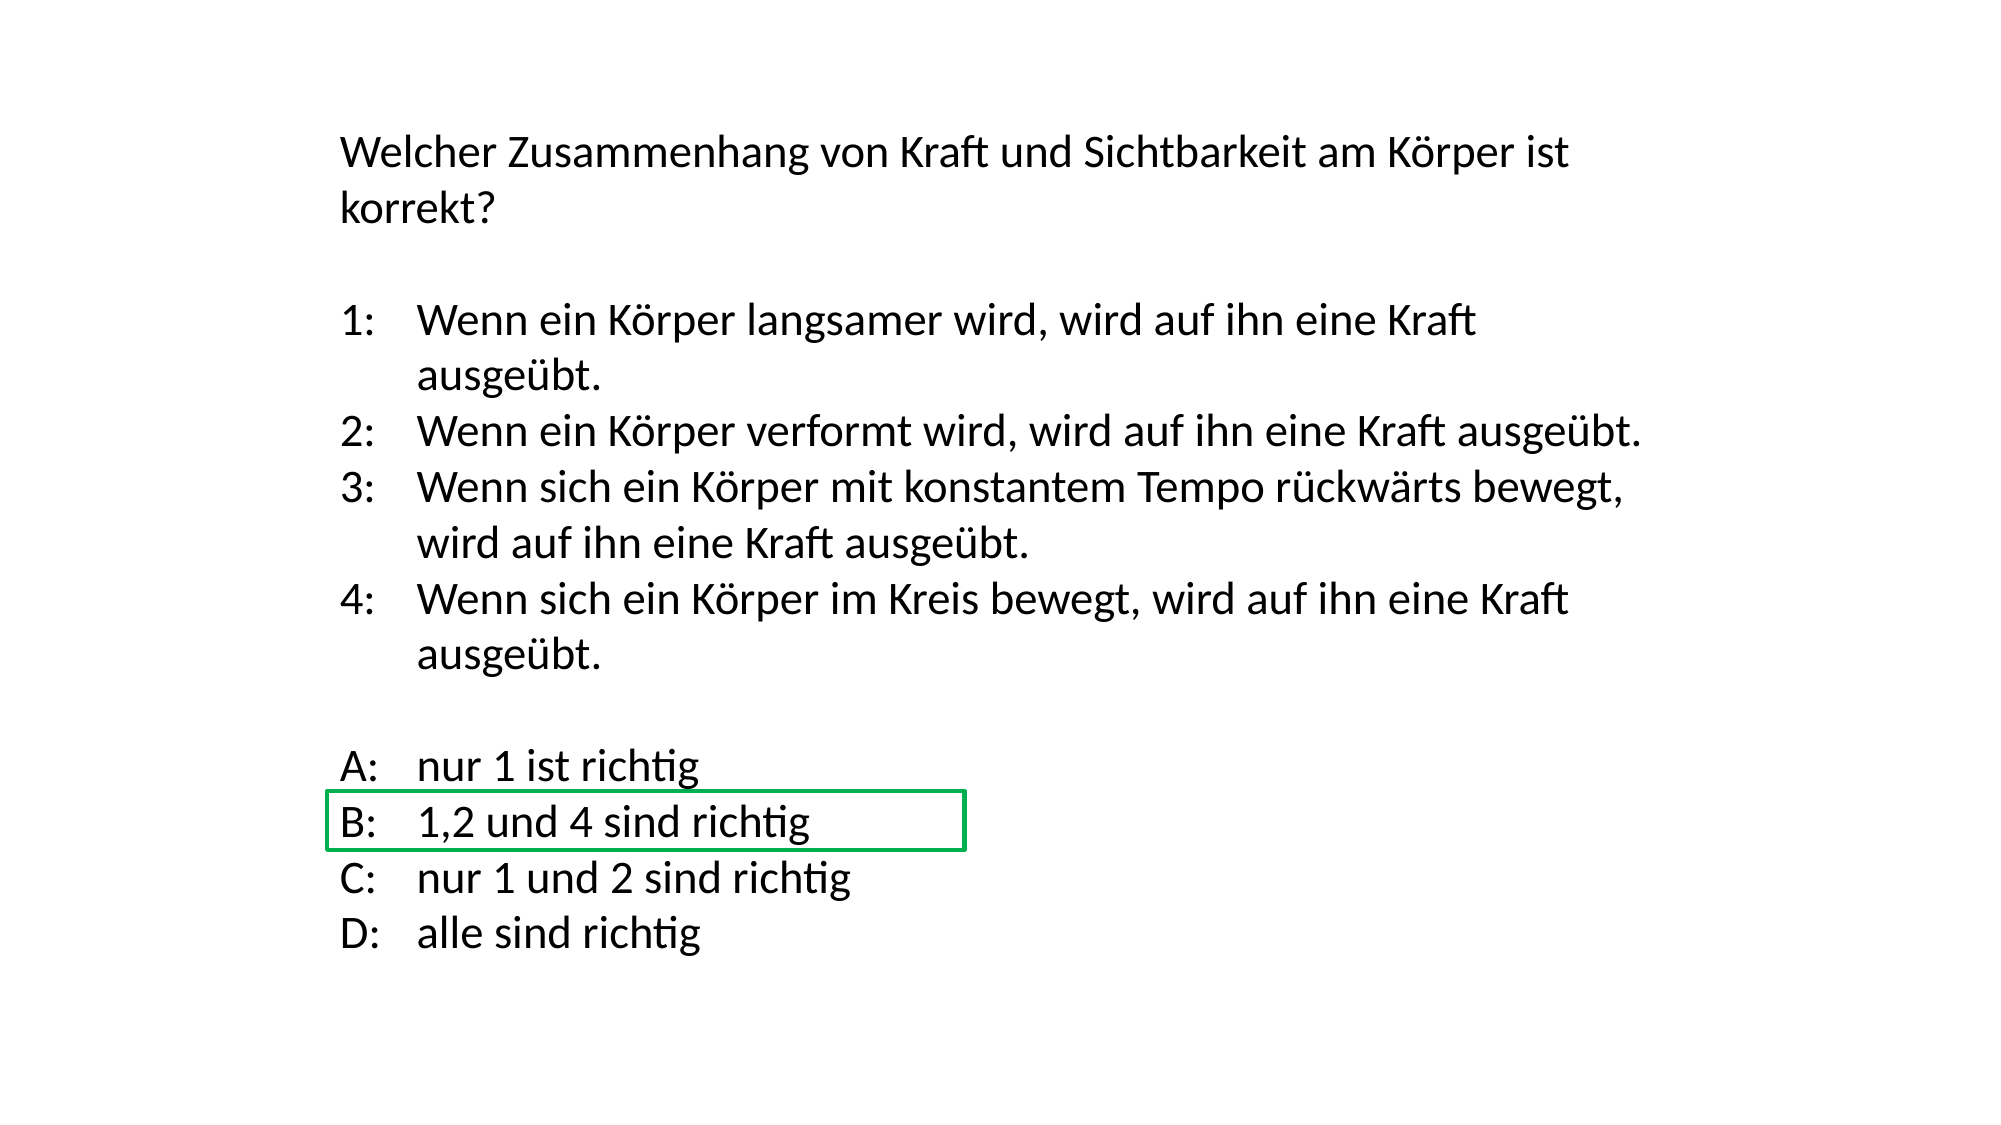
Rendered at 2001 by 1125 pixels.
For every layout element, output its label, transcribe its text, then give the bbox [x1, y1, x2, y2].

text_box [325, 789, 967, 852]
list Welcher Zusammenhang von Kraft und Sichtbarkeit am Körper ist korrekt? 1: Wenn ein Körper langsamer wird, wird auf ihn eine Kraft ausgeübt. 2: Wenn ein Körper verformt wird, wird auf ihn eine Kraft ausgeübt. 3: Wenn sich ein Körper mit konstantem Tempo rückwärts bewegt, wird auf ihn eine Kraft ausgeübt. 4: Wenn sich ein Körper im Kreis bewegt, wird auf ihn eine Kraft ausgeübt. A: nur 1 ist richtig B: 1,2 und 4 sind richtig C: nur 1 und 2 sind richtig D: alle sind richtig [324, 113, 1675, 1005]
